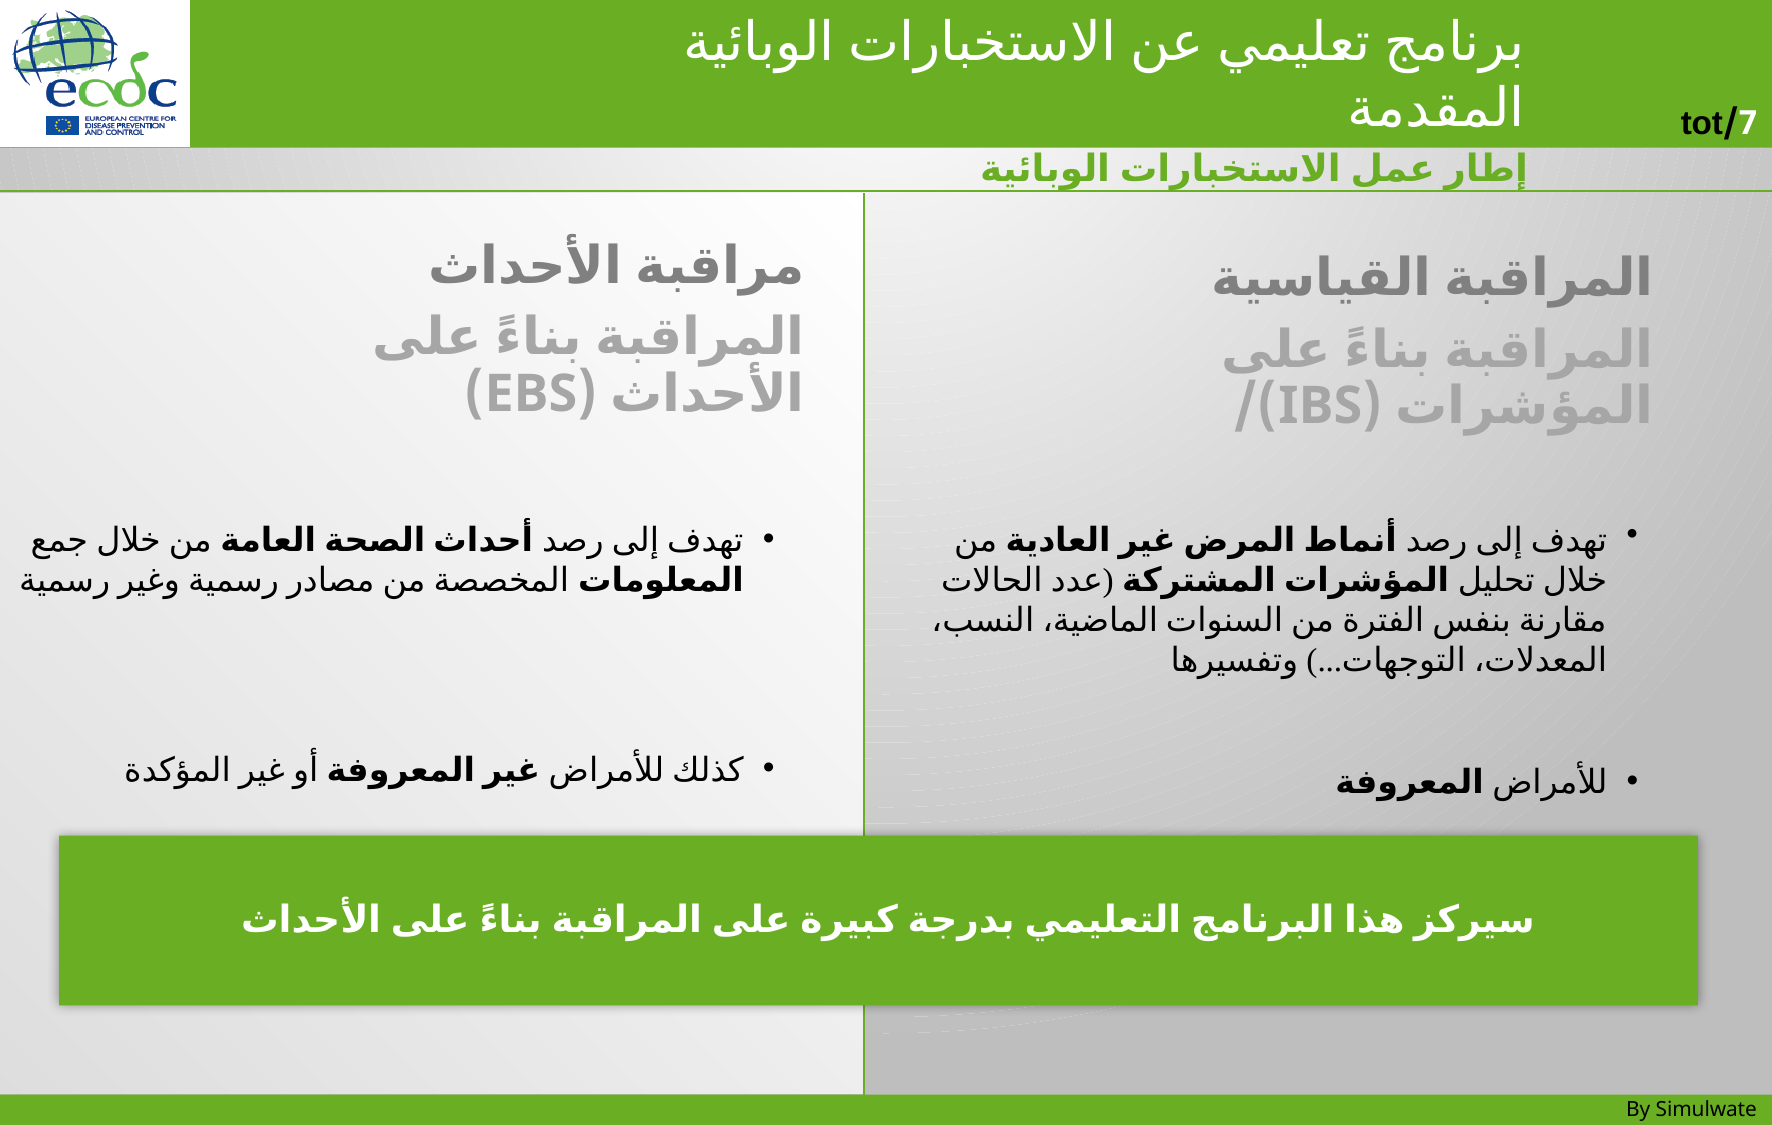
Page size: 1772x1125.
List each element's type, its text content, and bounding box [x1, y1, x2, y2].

text_box [0, 193, 863, 658]
text_box إطار عمل الاستخبارات الوبائية [205, 141, 1543, 198]
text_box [893, 250, 1654, 809]
text_box [0, 668, 863, 1094]
picture [0, 0, 190, 147]
text_box سيركز هذا البرنامج التعليمي بدرجة كبيرة على المراقبة بناءً على الأحداث [59, 835, 1698, 1006]
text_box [0, 238, 805, 797]
